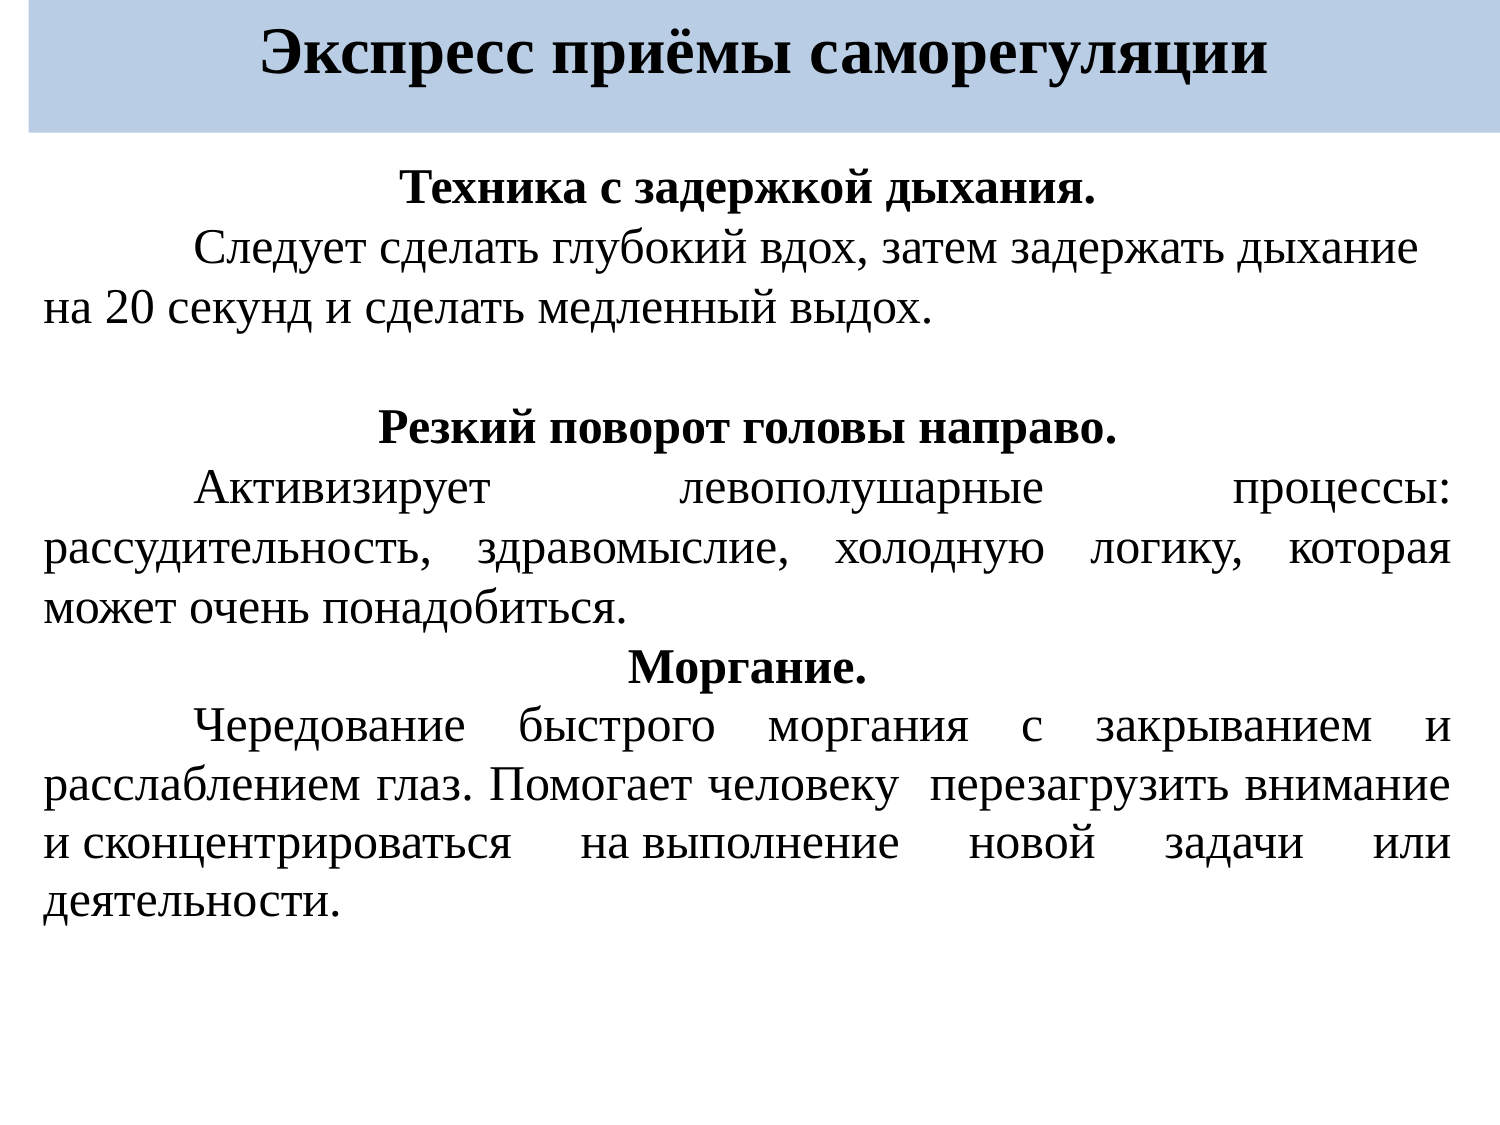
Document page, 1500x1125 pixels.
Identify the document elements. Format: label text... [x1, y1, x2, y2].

text_box Экспресс приёмы саморегуляции [28, 0, 1500, 133]
text_box Техника с задержкой дыхания. Следует сделать глубокий вдох, затем задержать дыхание на 20 секунд и сделать медленный выдох. Резкий поворот головы направо. Активизирует левополушарные процессы: рассудительность, здравомыслие, холодную логику, которая может очень понадобиться. Моргание. Чередование быстрого моргания с закрыванием и расслаблением глаз. Помогает человеку перезагрузить внимание и сконцентрироваться на выполнение новой задачи или деятельности. [28, 145, 1467, 935]
